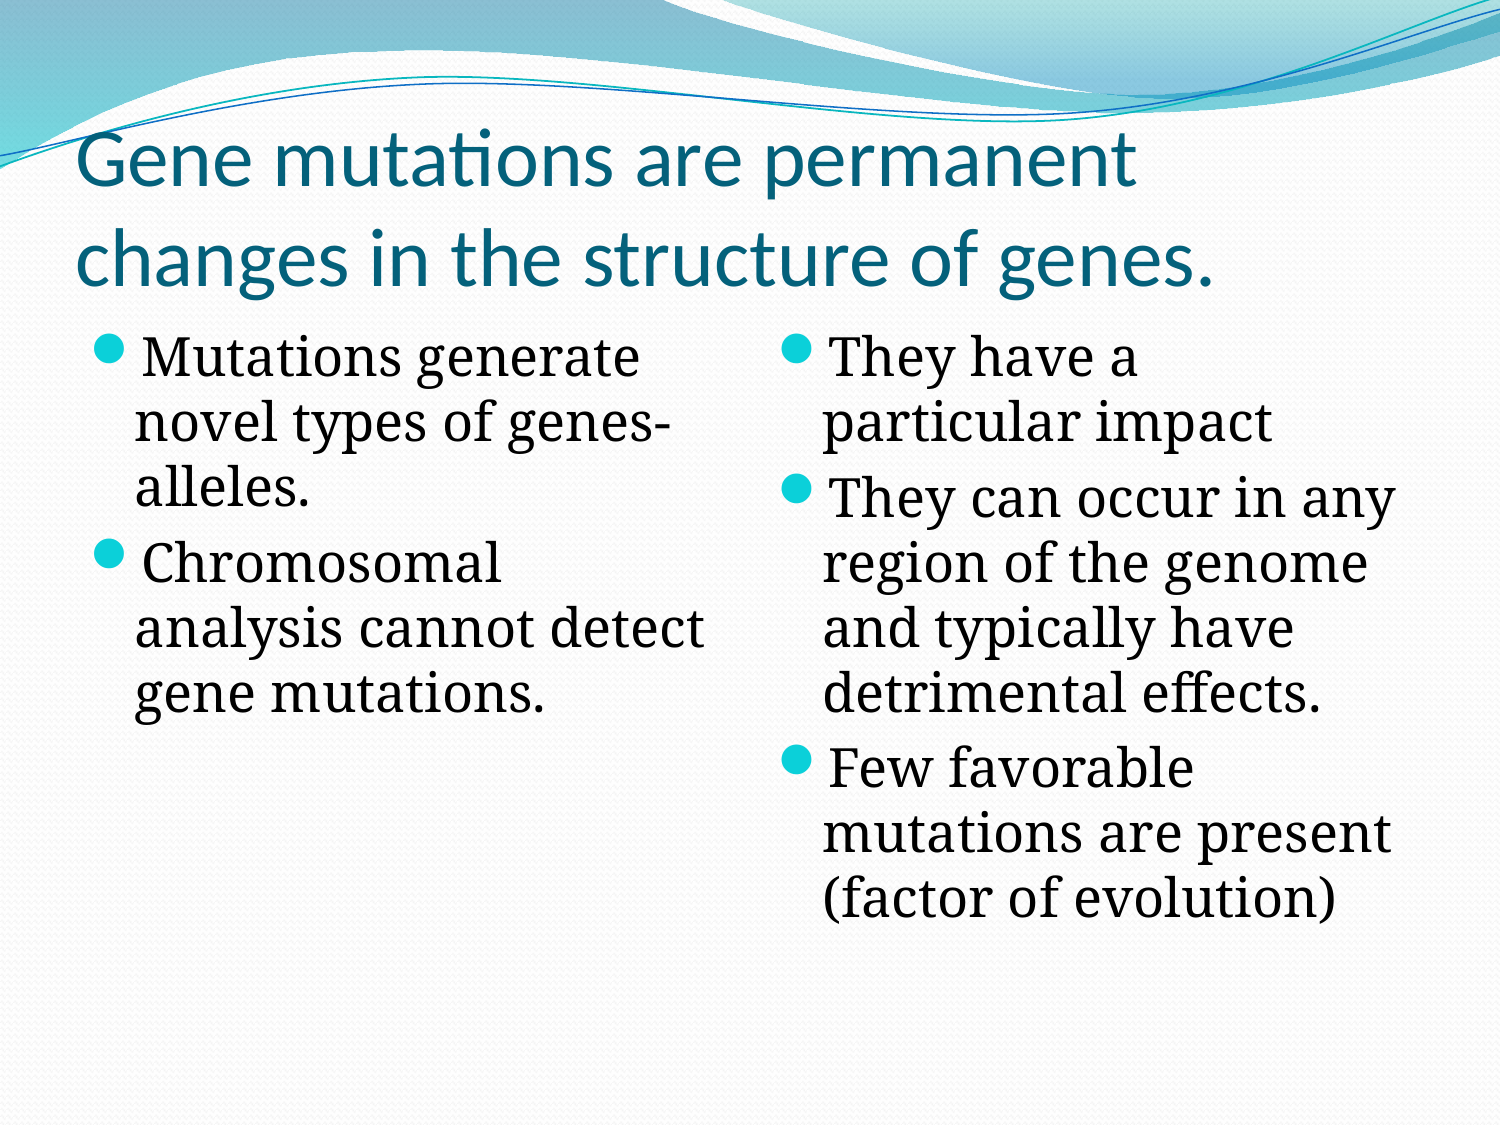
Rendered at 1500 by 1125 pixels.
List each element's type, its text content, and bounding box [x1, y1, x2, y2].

title Gene mutations are permanent changes in the structure of genes. [75, 115, 1425, 303]
list Mutations generate novel types of genes-alleles. Chromosomal analysis cannot detect gene mutations. [75, 314, 738, 1043]
list They have a particular impact They can occur in any region of the genome and typically have detrimental effects. Few favorable mutations are present (factor of evolution) [762, 314, 1425, 1043]
